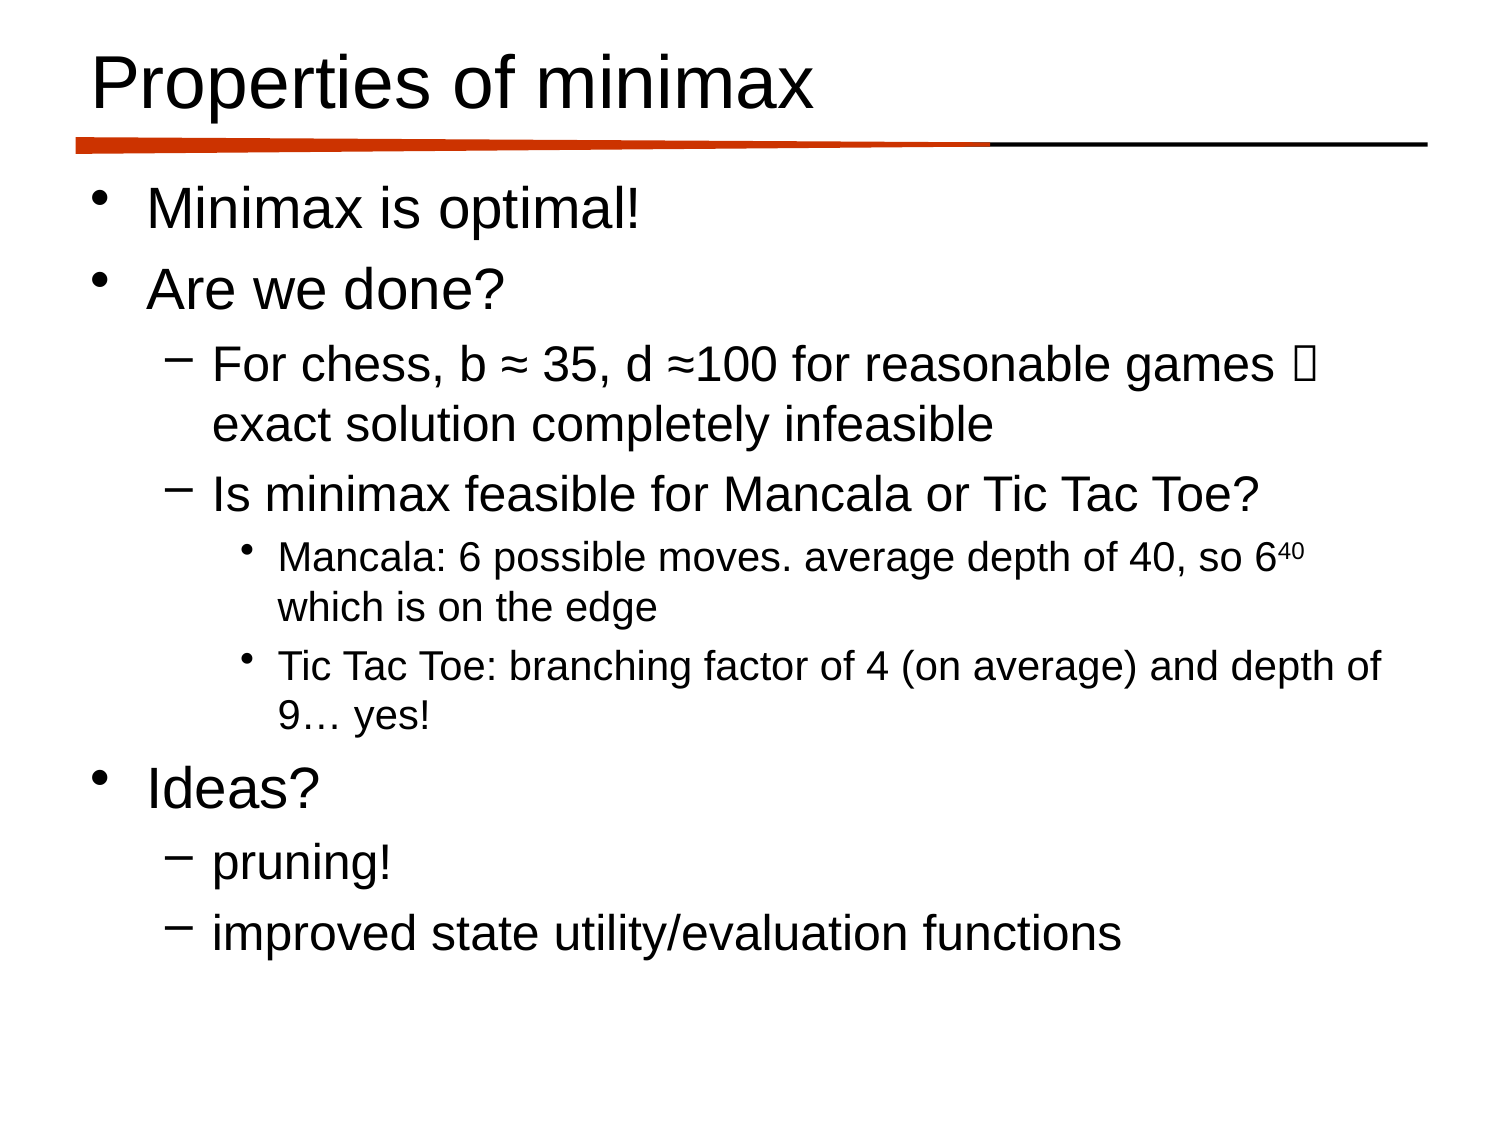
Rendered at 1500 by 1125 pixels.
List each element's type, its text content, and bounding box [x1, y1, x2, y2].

list Minimax is optimal! Are we done? For chess, b ≈ 35, d ≈100 for reasonable games  exact solution completely infeasible Is minimax feasible for Mancala or Tic Tac Toe? Mancala: 6 possible moves. average depth of 40, so 640 which is on the edge Tic Tac Toe: branching factor of 4 (on average) and depth of 9… yes! Ideas? pruning! improved state utility/evaluation functions [74, 162, 1426, 1006]
title Properties of minimax [74, 24, 1426, 133]
